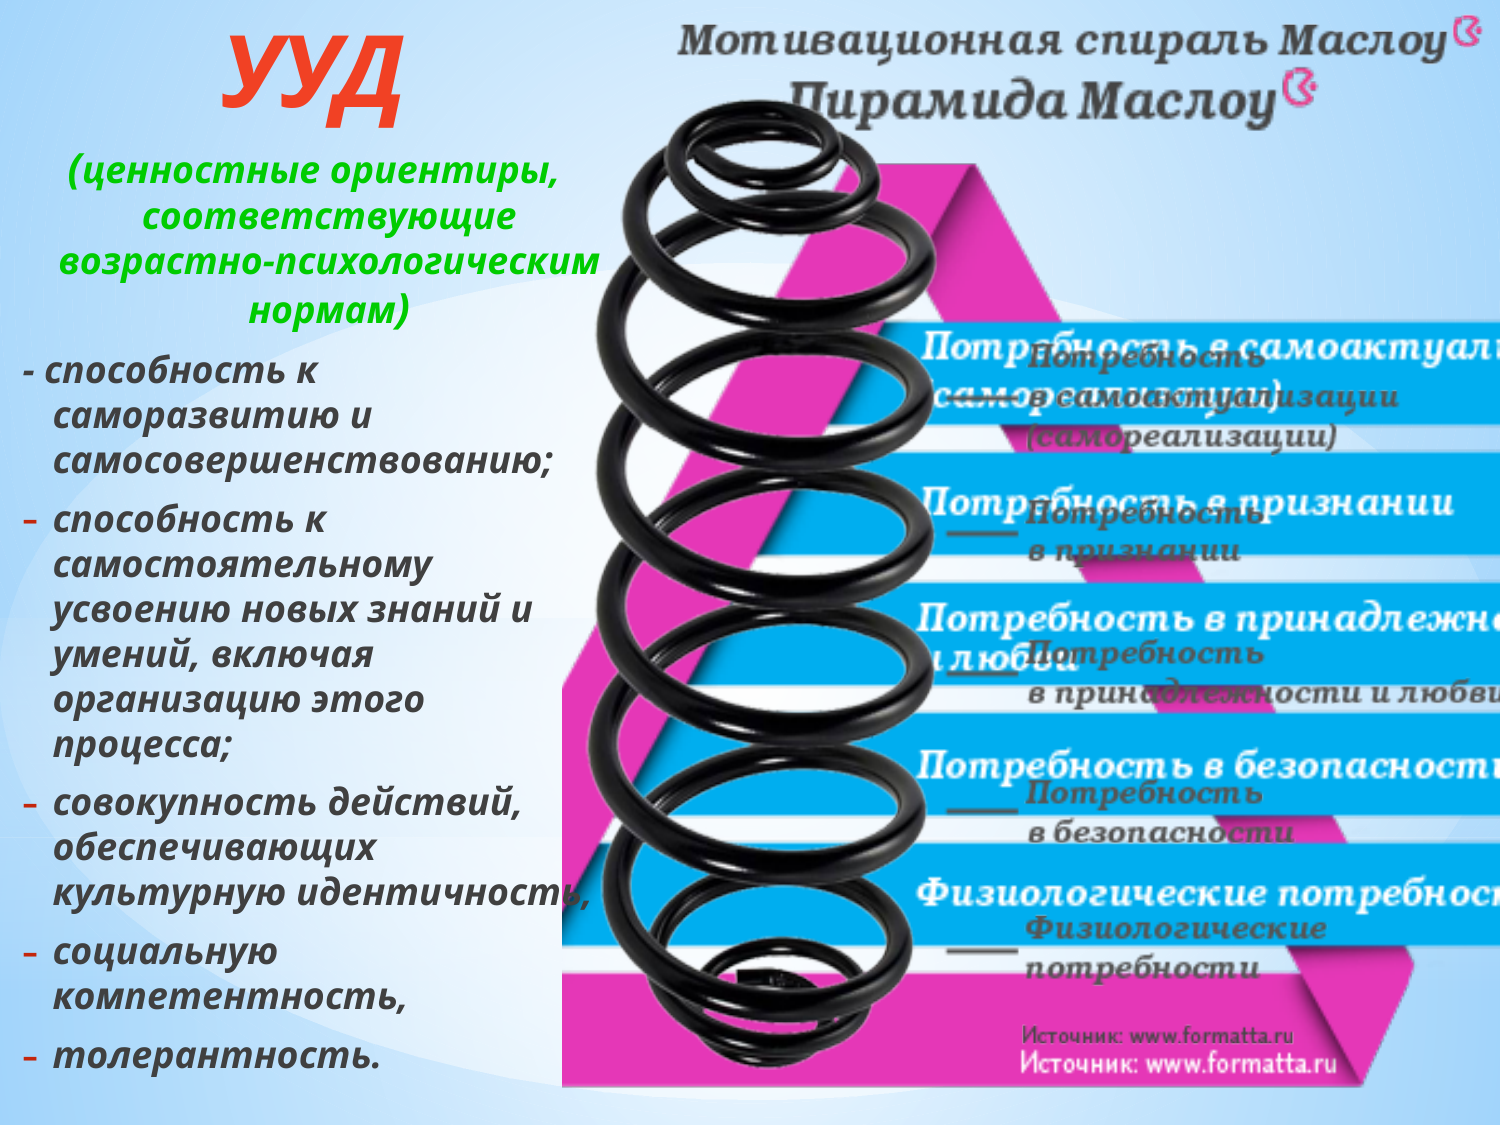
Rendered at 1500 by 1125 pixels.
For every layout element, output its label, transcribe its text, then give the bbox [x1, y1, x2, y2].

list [538, 0, 1500, 1125]
list УУД (ценностные ориентиры, соответствующие возрастно-психологическим нормам) - способность к саморазвитию и самосовершенствованию; способность к самостоятельному усвоению новых знаний и умений, включая организацию этого процесса; совокупность действий, обеспечивающих культурную идентичность, социальную компетентность, толерантность. [0, 0, 533, 1125]
